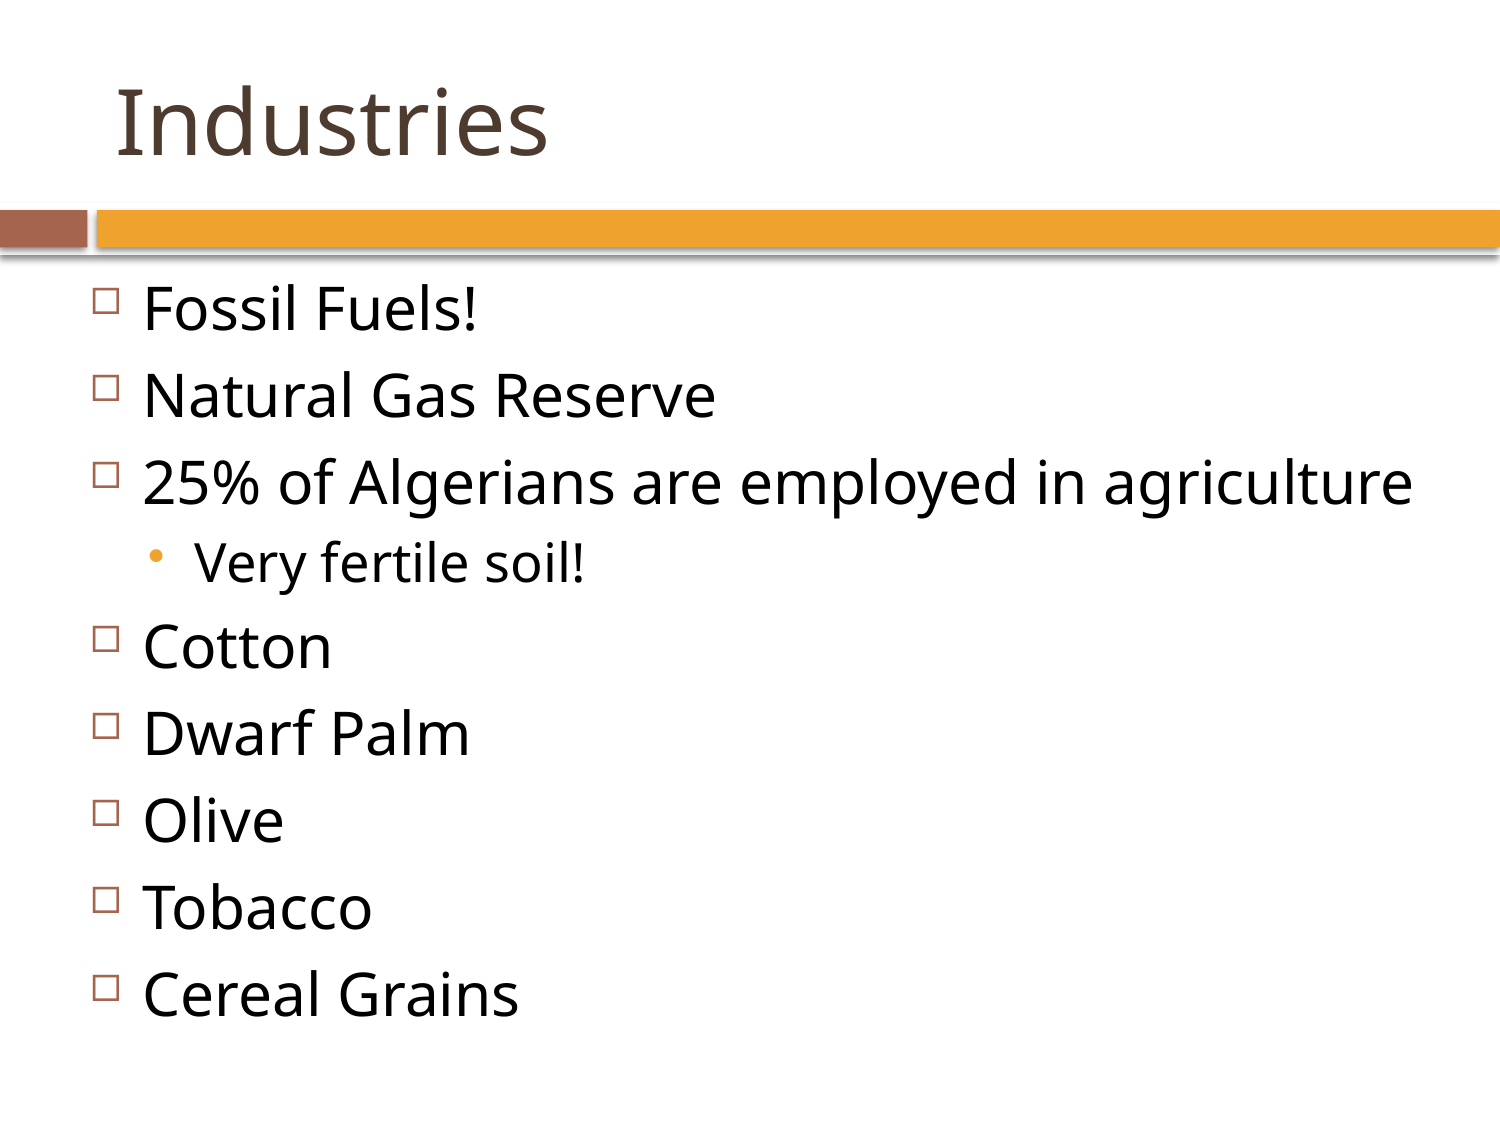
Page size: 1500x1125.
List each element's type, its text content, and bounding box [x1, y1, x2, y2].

list Fossil Fuels! Natural Gas Reserve 25% of Algerians are employed in agriculture Very fertile soil! Cotton Dwarf Palm Olive Tobacco Cereal Grains [75, 262, 1438, 1050]
title Industries [100, 37, 1438, 200]
